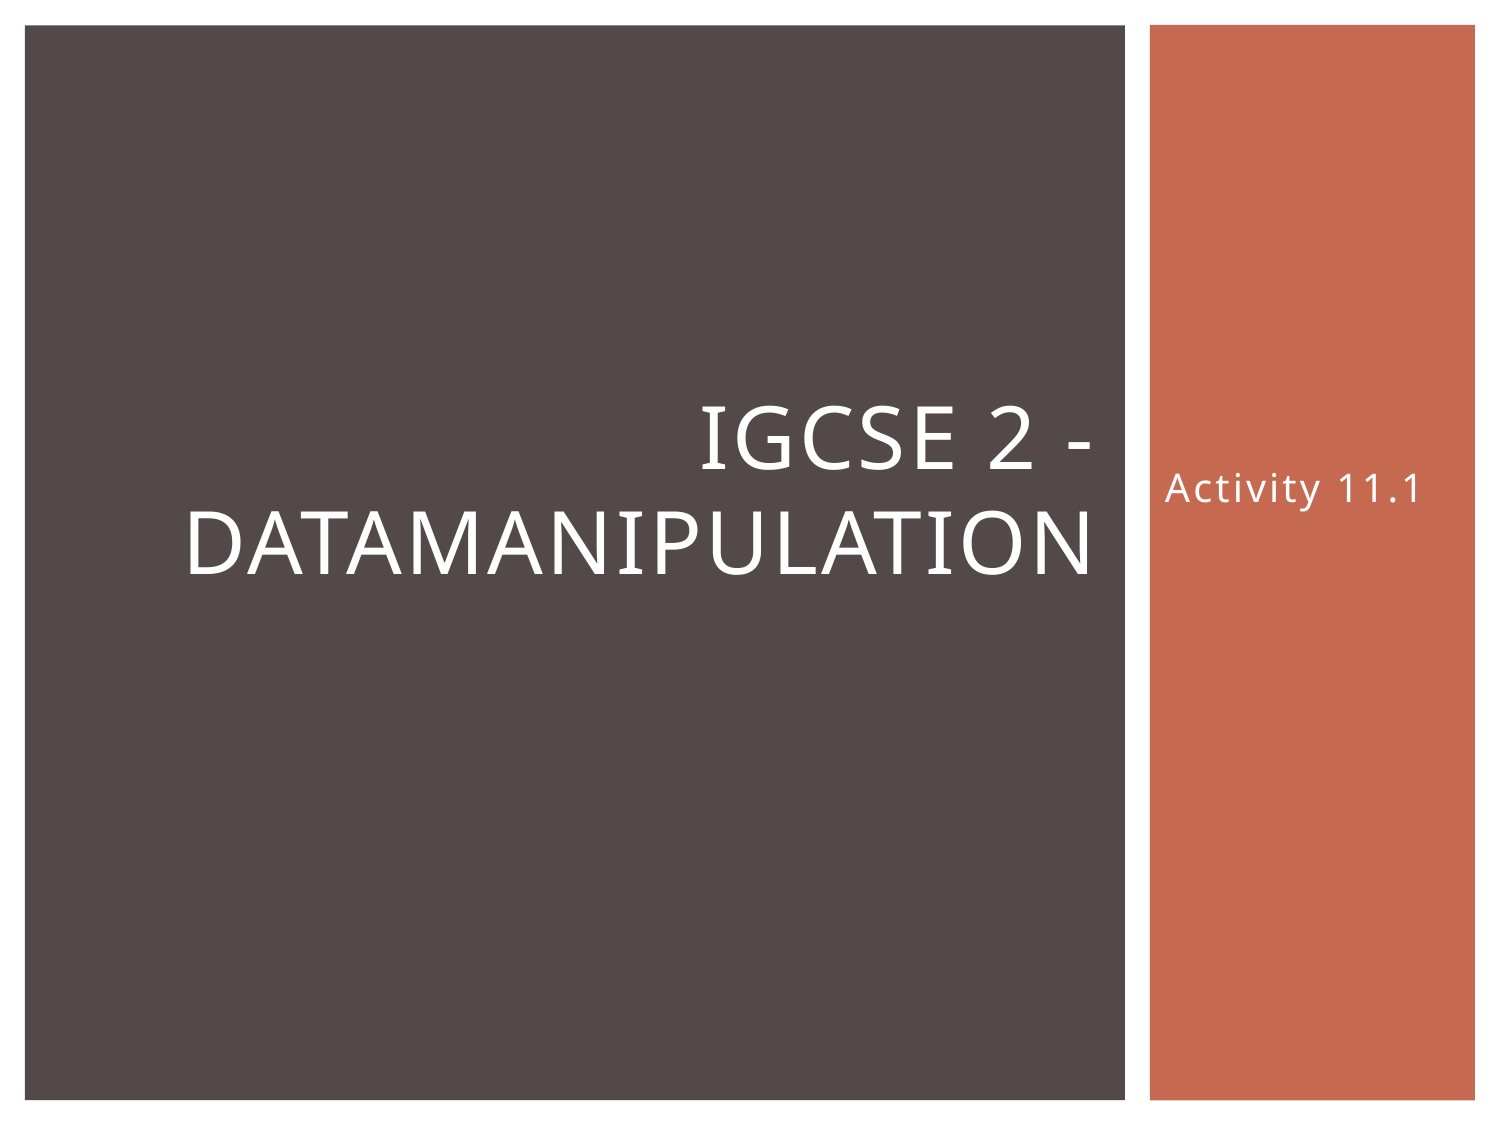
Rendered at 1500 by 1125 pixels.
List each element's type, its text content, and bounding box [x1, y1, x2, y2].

title IGCSE 2 - Datamanipulation [75, 336, 1113, 637]
subtitle Activity 11.1 [1149, 336, 1475, 637]
